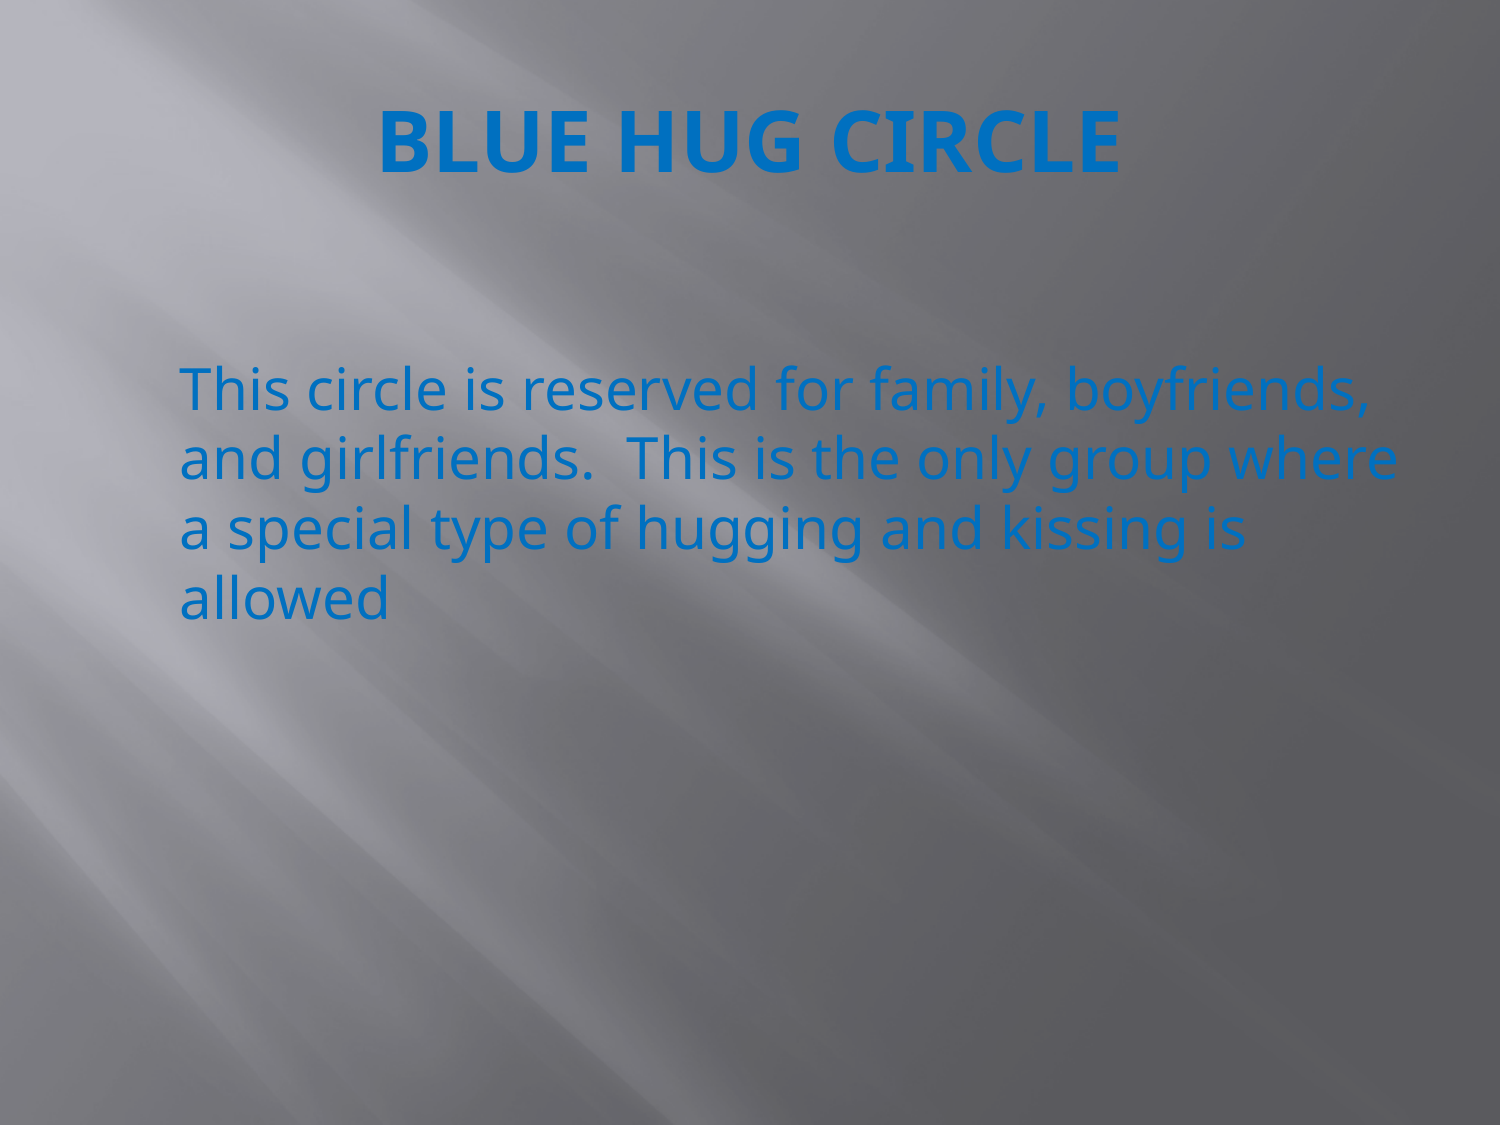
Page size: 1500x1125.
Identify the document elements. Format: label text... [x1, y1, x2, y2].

title BLUE HUG CIRCLE [75, 45, 1425, 233]
list This circle is reserved for family, boyfriends, and girlfriends. This is the only group where a special type of hugging and kissing is allowed [75, 262, 1425, 1035]
